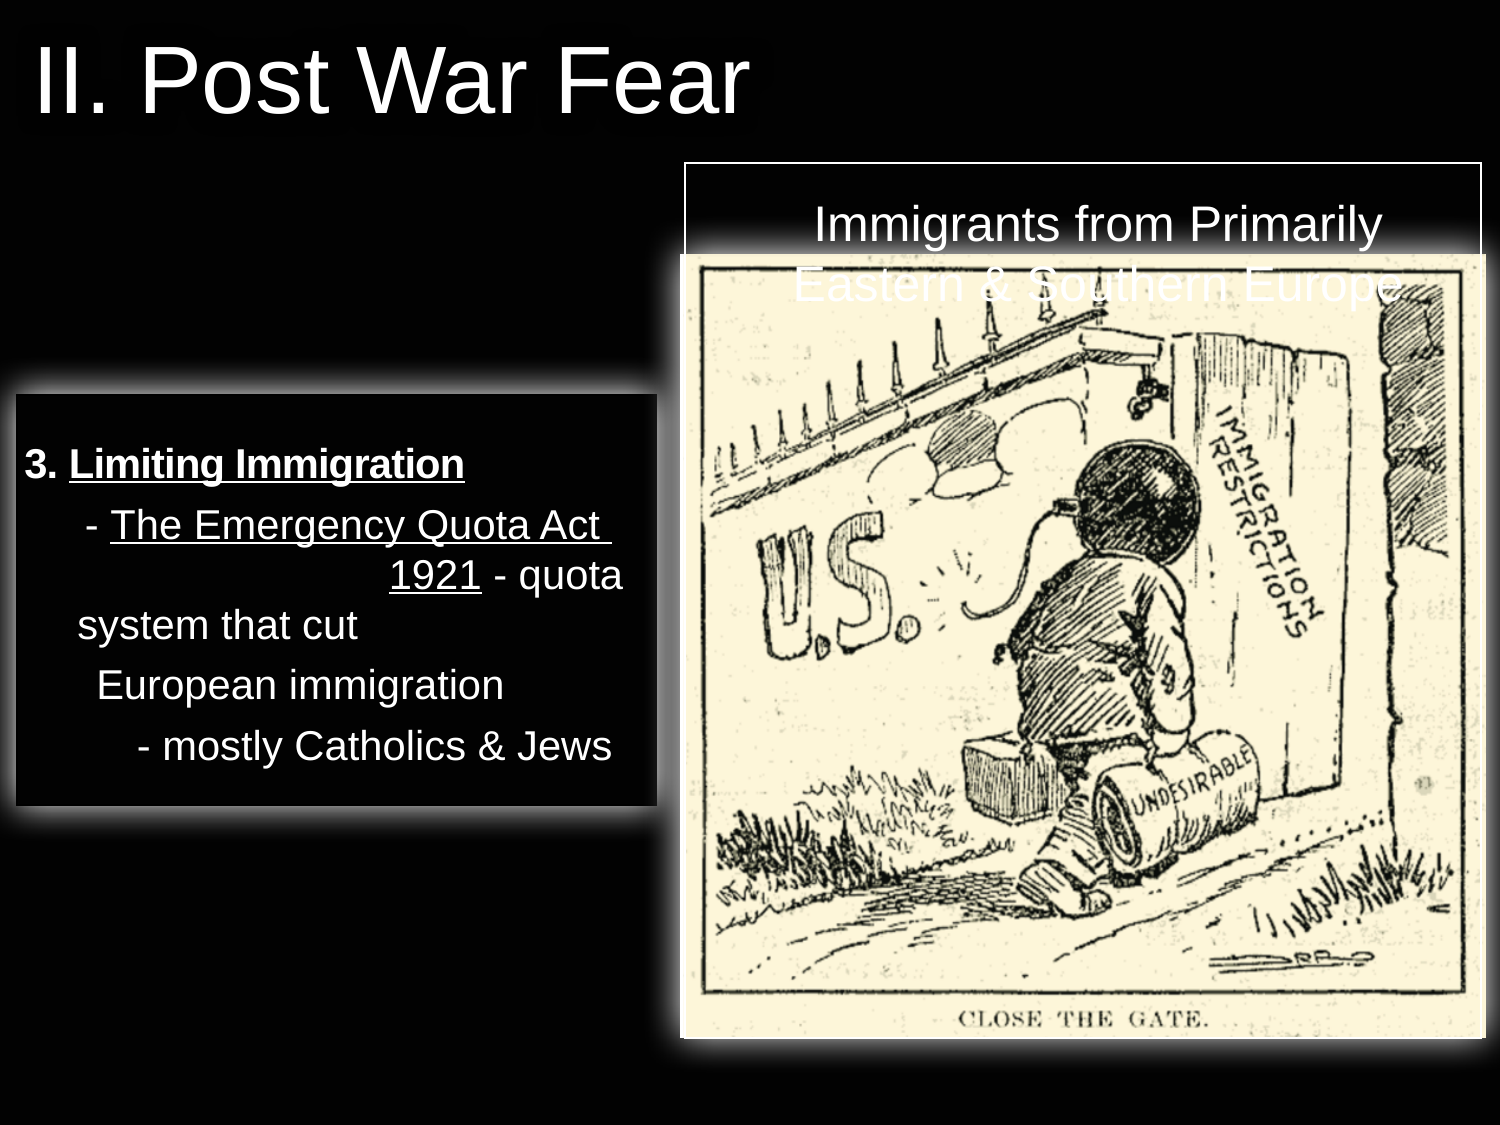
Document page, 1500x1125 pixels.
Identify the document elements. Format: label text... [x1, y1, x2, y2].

picture [680, 254, 1487, 1039]
text_box II. Post War Fear [13, 18, 784, 133]
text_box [16, 395, 657, 806]
text_box [684, 162, 1481, 248]
